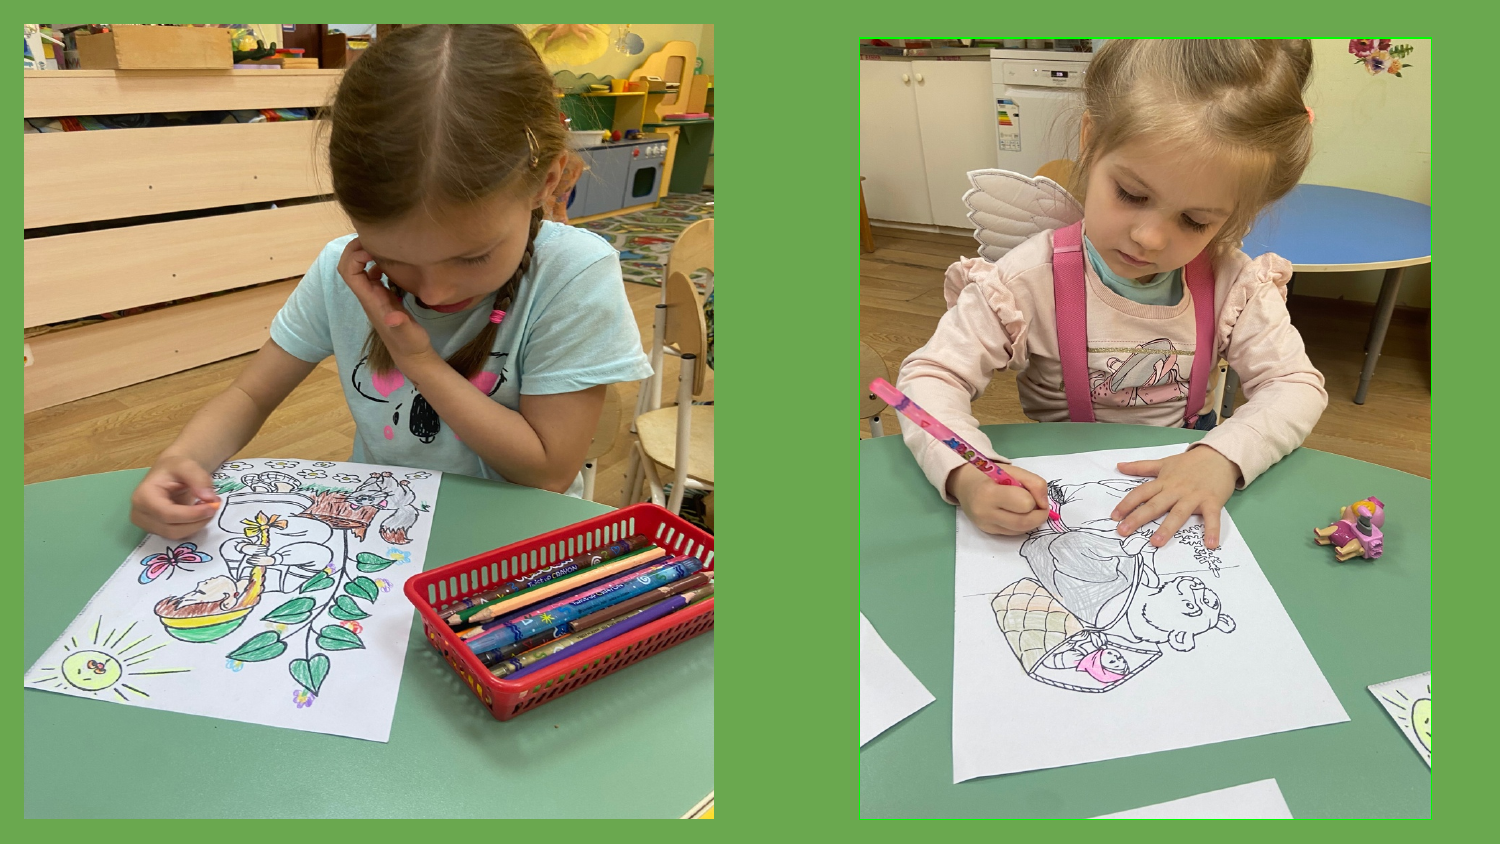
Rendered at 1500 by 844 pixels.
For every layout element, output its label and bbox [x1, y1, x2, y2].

picture [859, 38, 1432, 819]
picture [24, 24, 714, 819]
